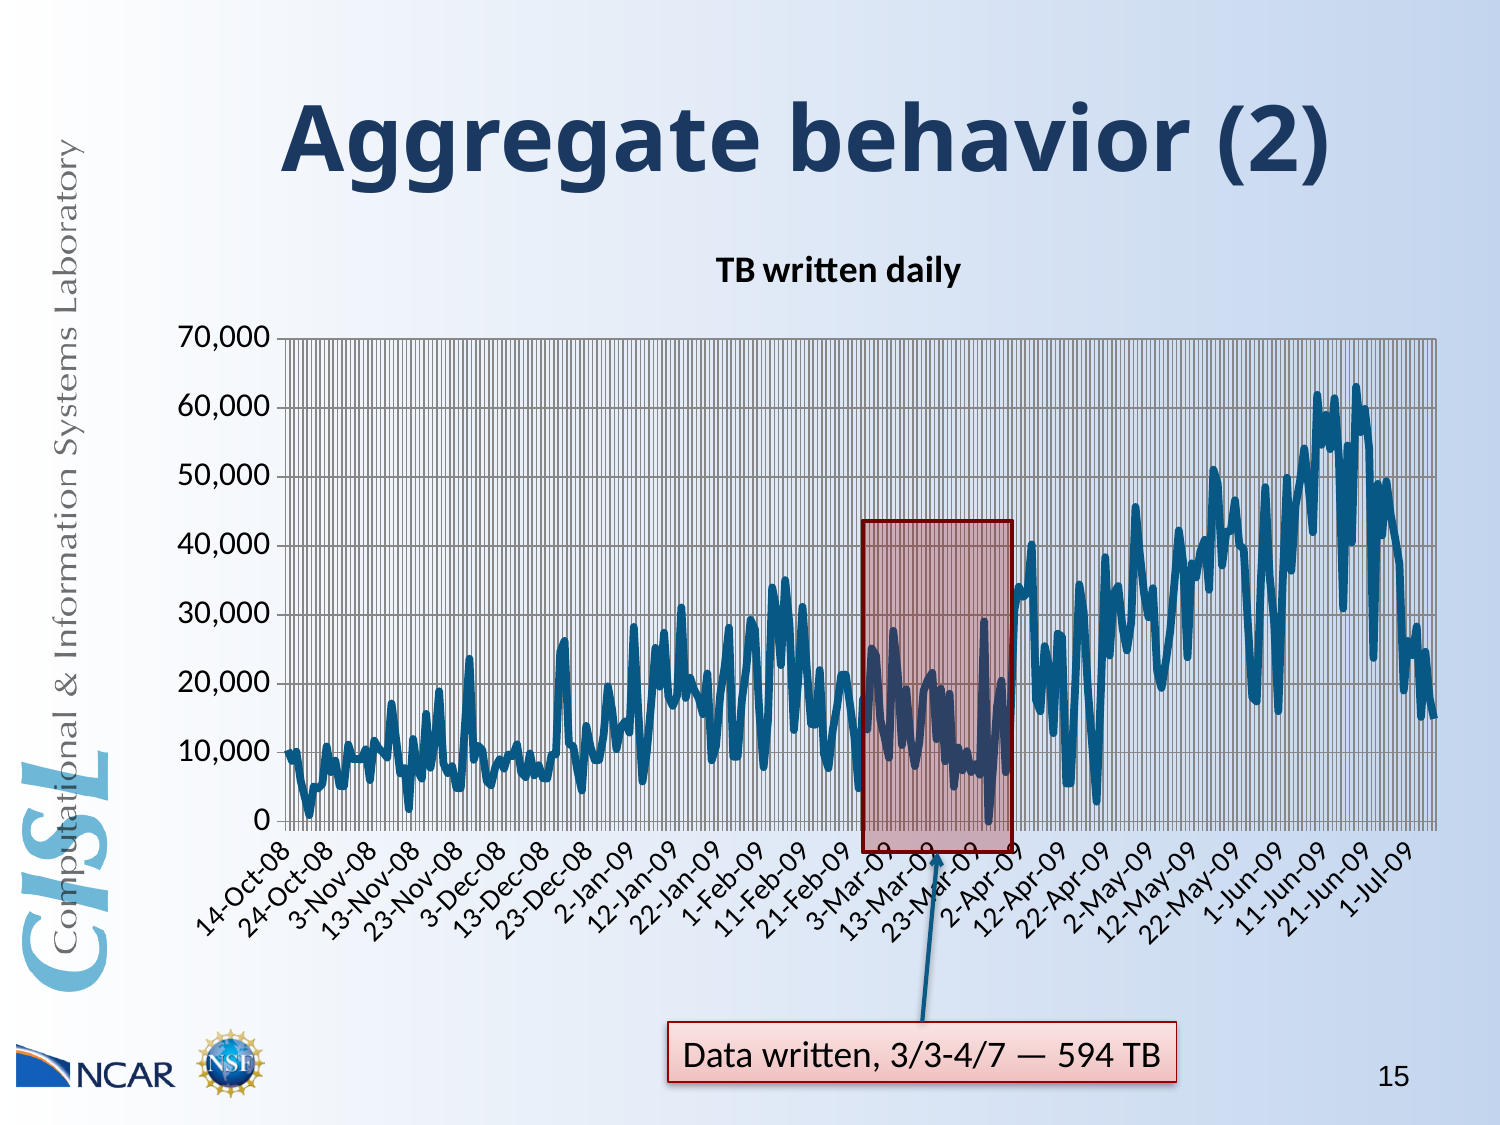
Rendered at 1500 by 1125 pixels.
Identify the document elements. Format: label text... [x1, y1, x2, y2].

slide_number 15 [1074, 1021, 1426, 1101]
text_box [921, 852, 938, 1023]
picture [16, 1039, 180, 1090]
chart [150, 224, 1463, 968]
text_box Data written, 3/3-4/7 — 594 TB [667, 1021, 1177, 1083]
title Aggregate behavior (2) [150, 44, 1463, 224]
picture [16, 112, 134, 1012]
picture [196, 1028, 265, 1098]
